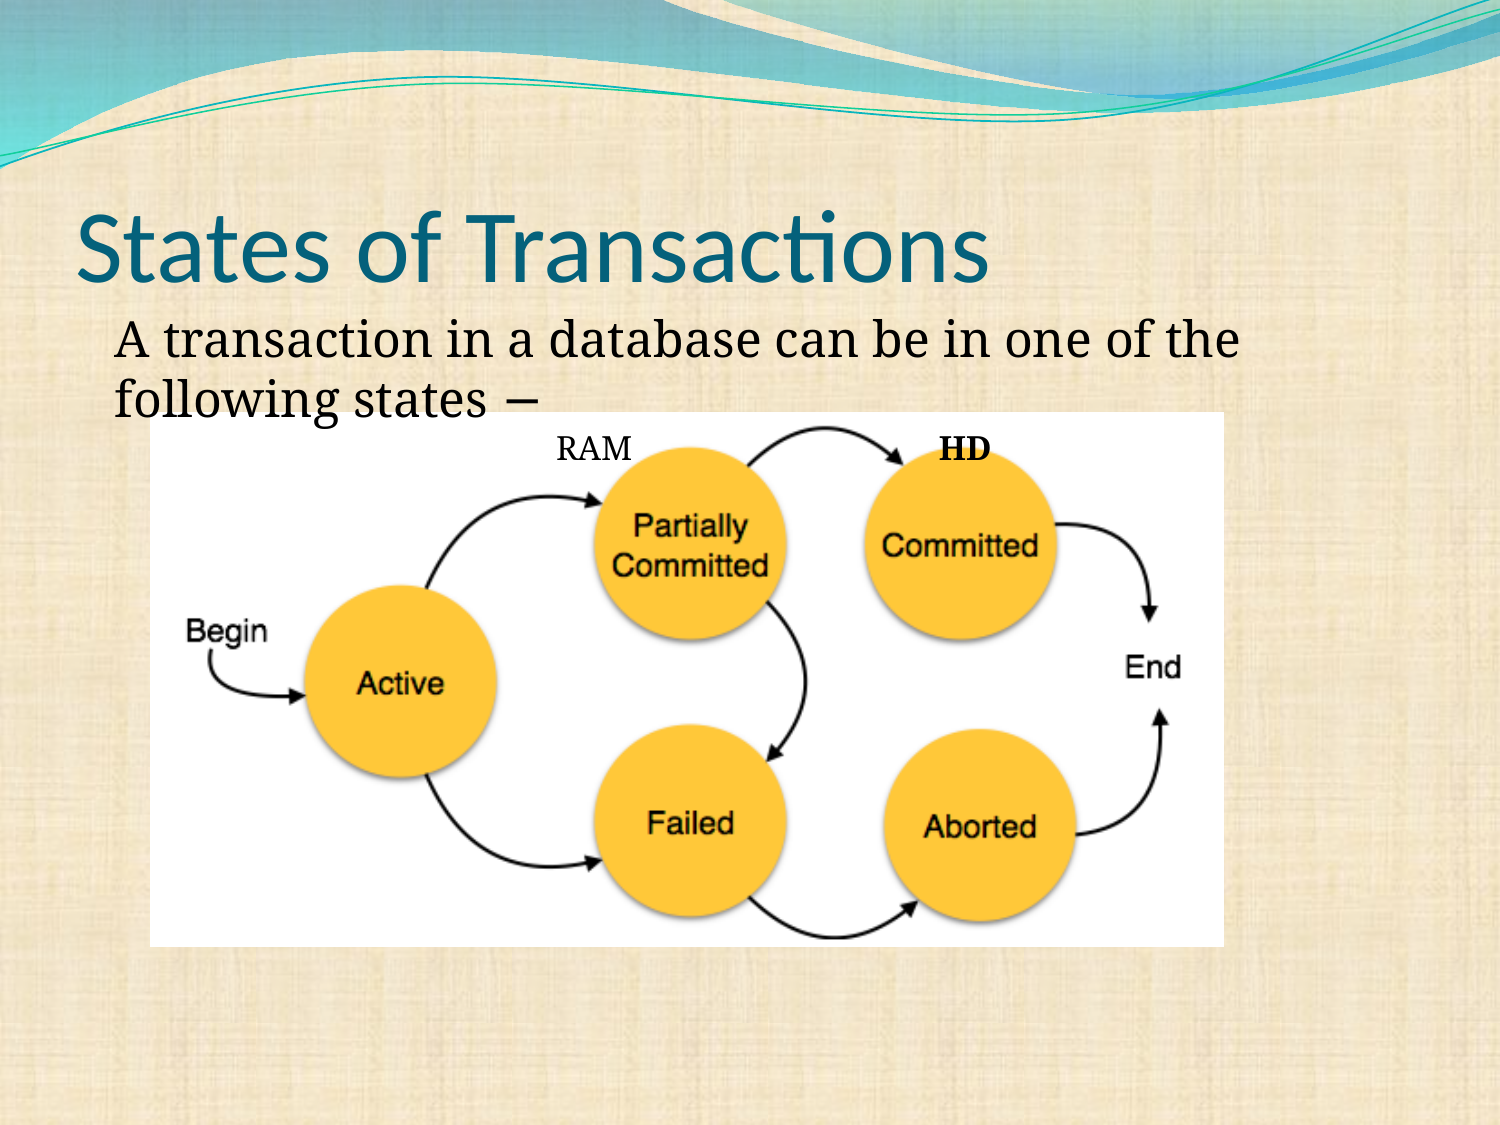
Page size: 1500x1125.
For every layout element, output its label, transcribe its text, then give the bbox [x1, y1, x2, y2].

text_box A transaction in a database can be in one of the following states − [99, 299, 1471, 435]
title States of Transactions [75, 115, 1425, 303]
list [149, 412, 1225, 947]
